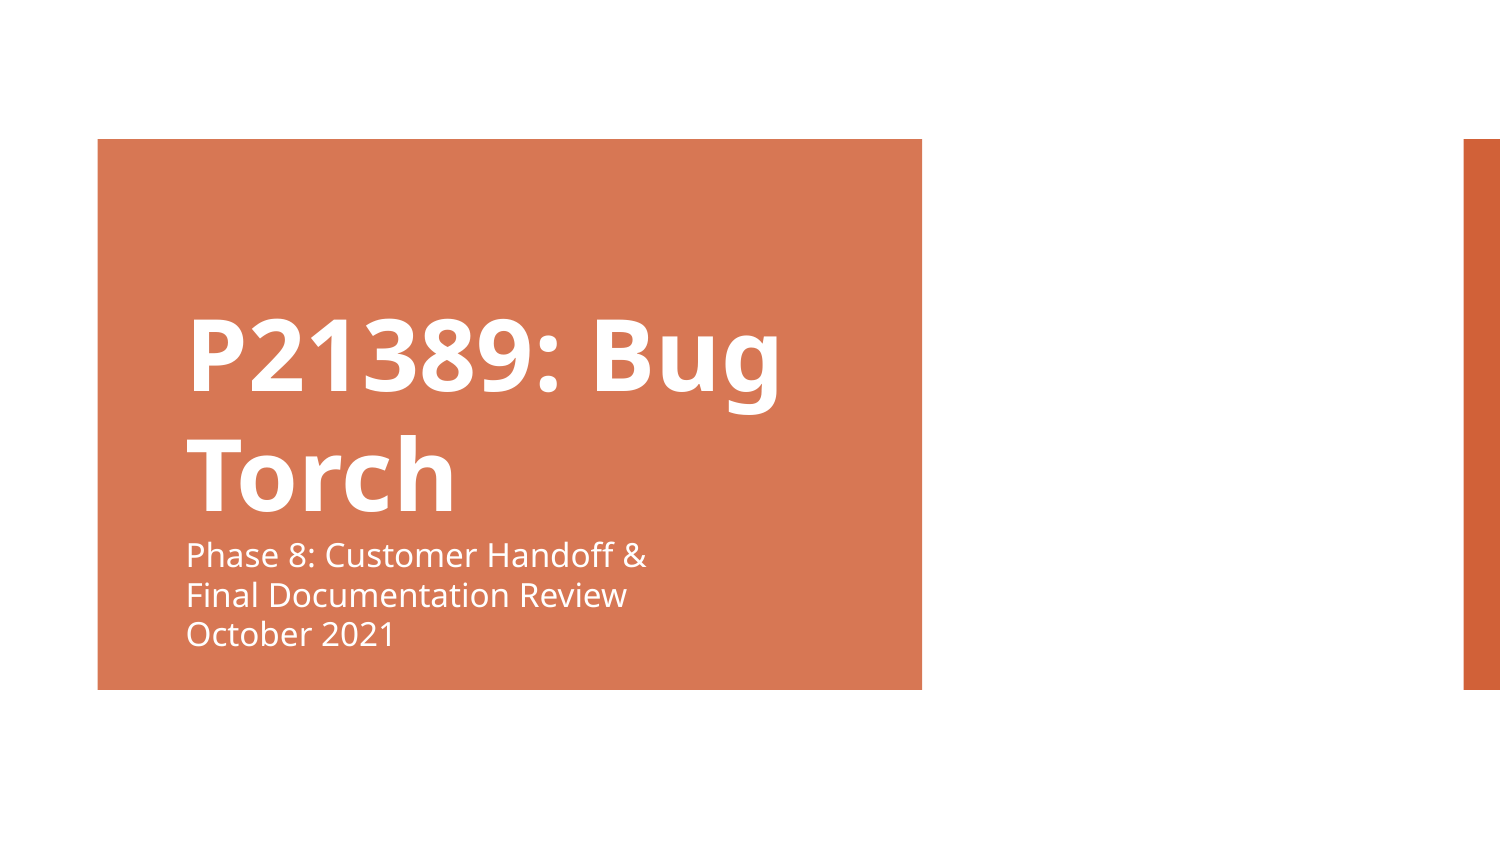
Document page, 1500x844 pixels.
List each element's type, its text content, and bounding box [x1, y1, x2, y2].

text_box [97, 139, 923, 690]
subtitle Phase 8: Customer Handoff & Final Documentation Review October 2021 [170, 547, 924, 669]
text_box [1463, 139, 1500, 690]
title P21389: Bug Torch [170, 254, 924, 547]
